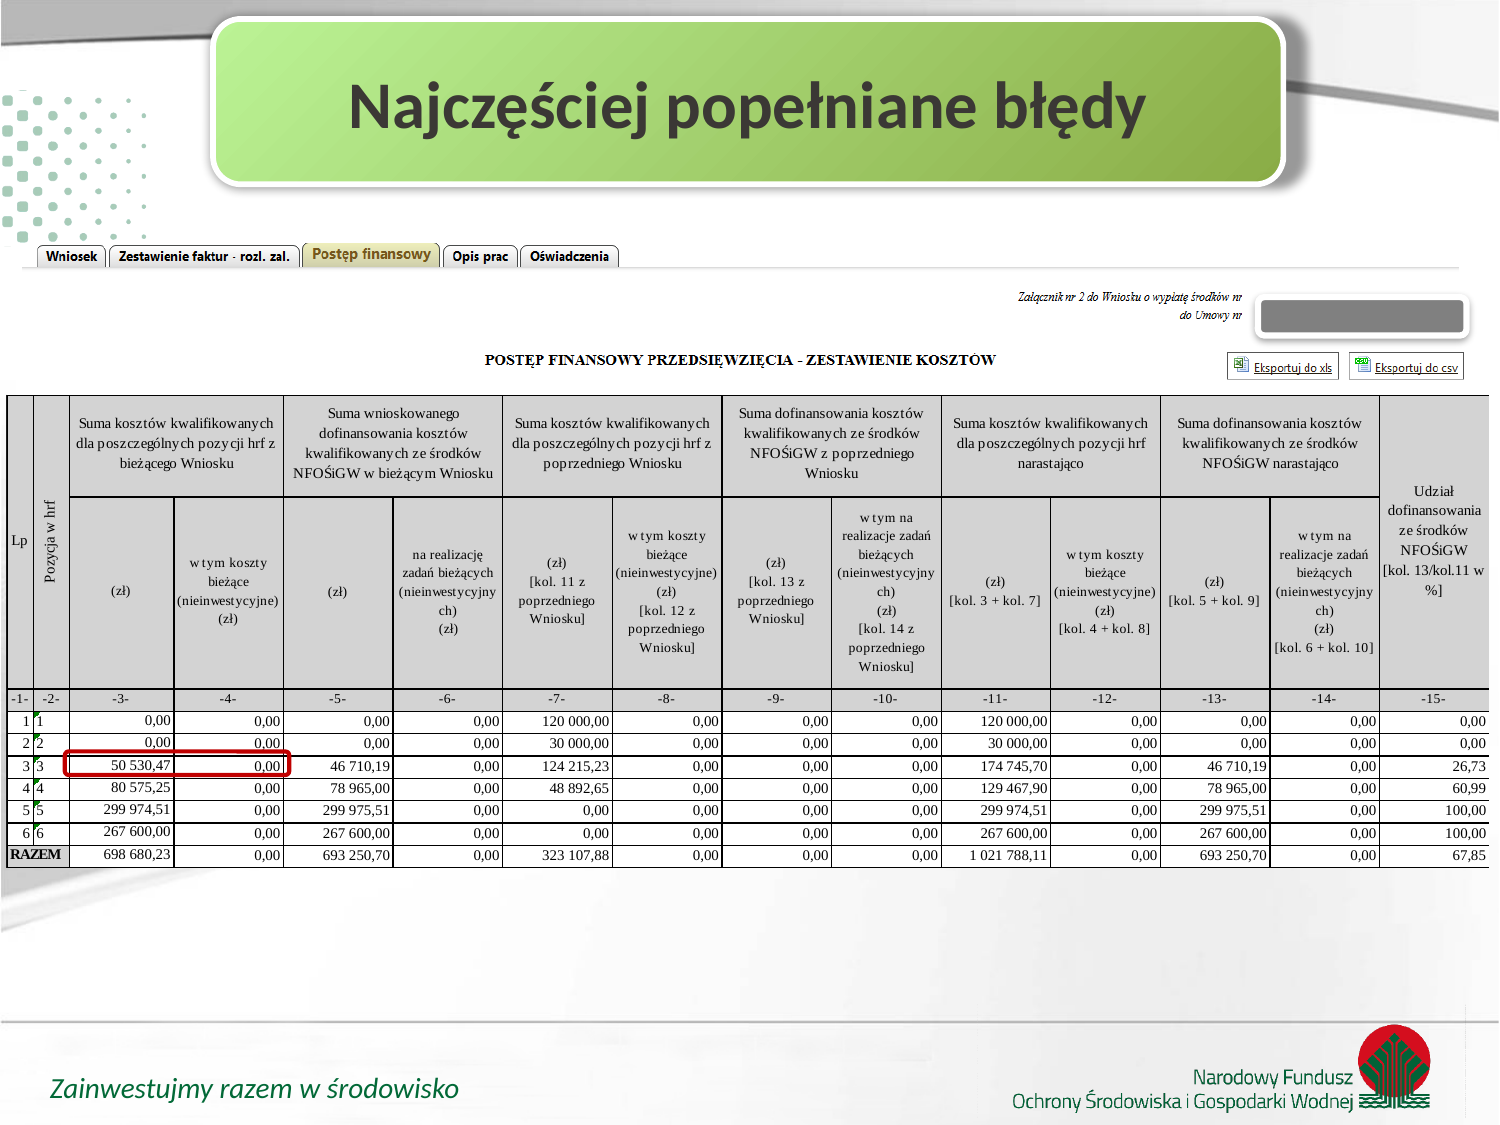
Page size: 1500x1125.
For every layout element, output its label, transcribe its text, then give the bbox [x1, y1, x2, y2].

picture [0, 0, 1499, 1125]
text_box Najczęściej popełniane błędy [210, 16, 1286, 187]
